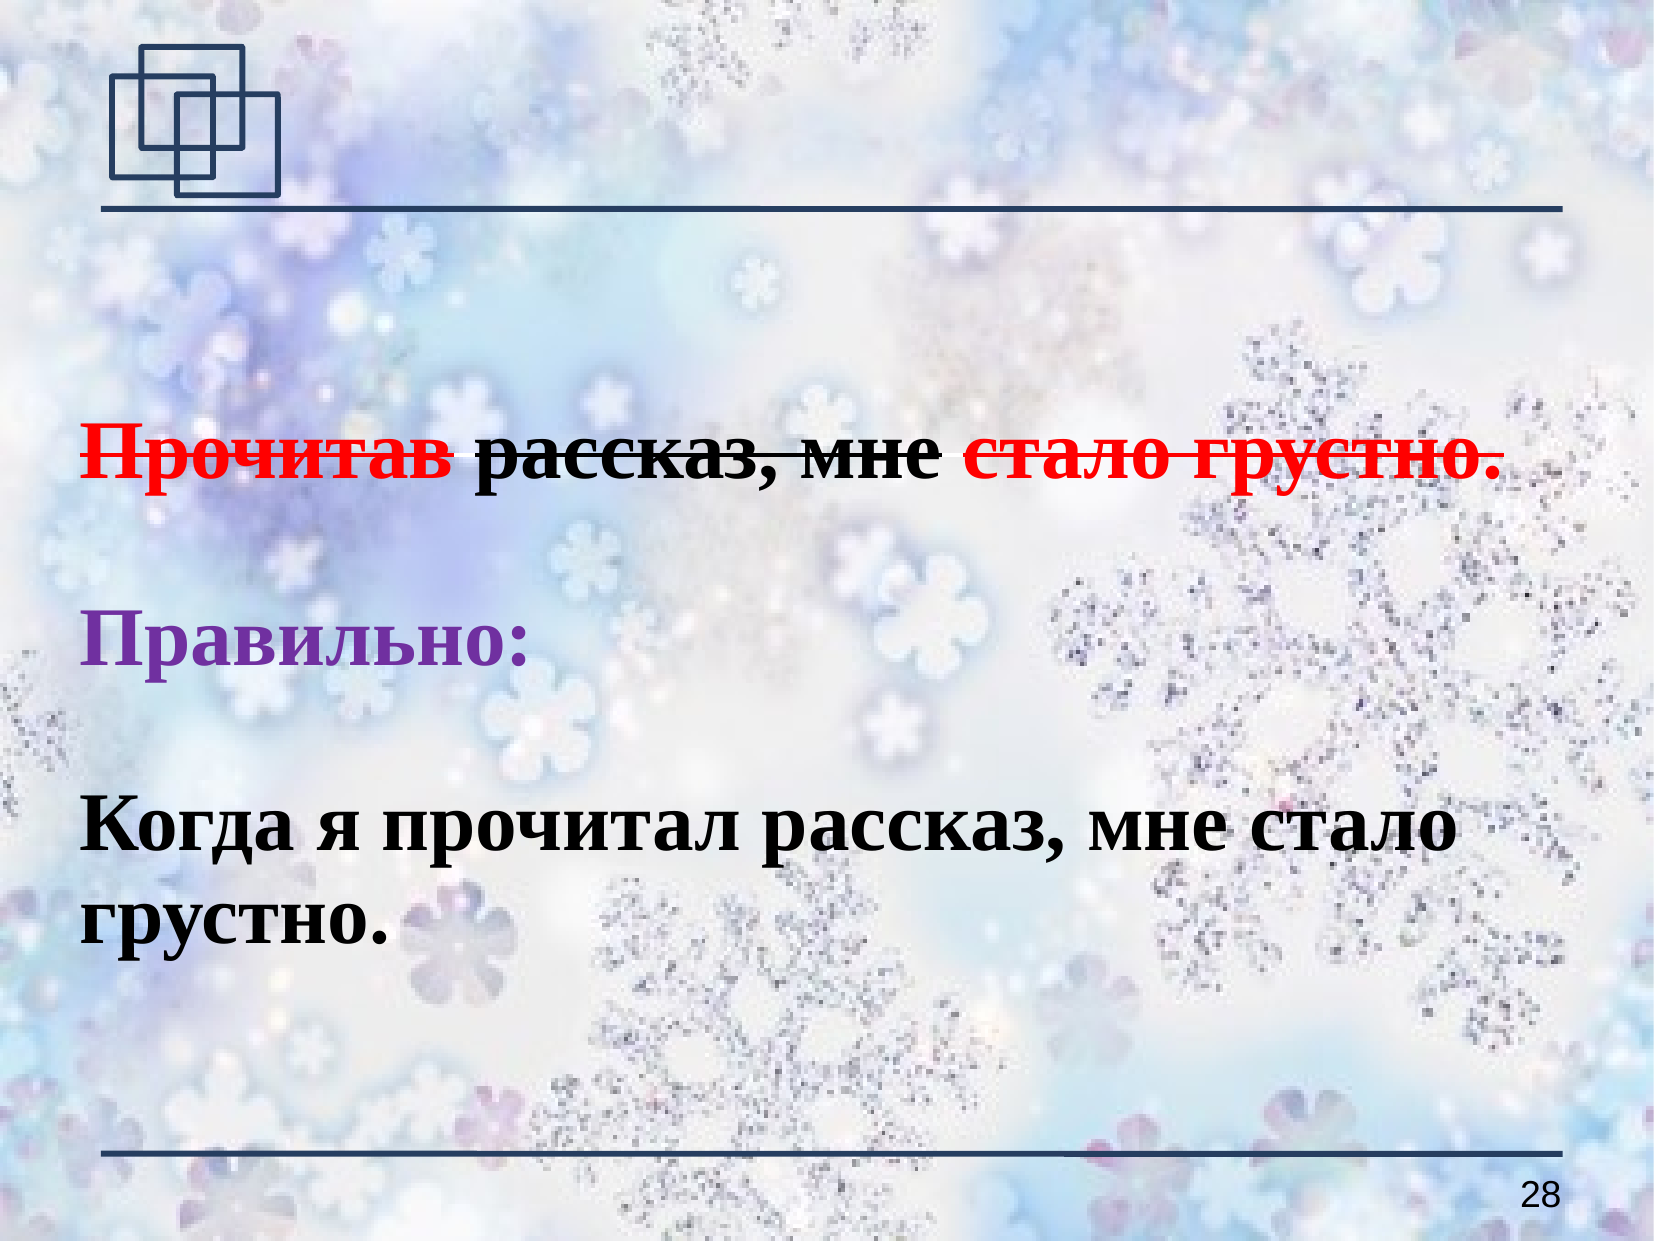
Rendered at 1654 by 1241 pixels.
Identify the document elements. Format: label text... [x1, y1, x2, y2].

text_box Прочитав рассказ, мне стало грустно. Правильно: Когда я прочитал рассказ, мне стало грустно. [65, 397, 1565, 970]
picture [0, 0, 1654, 1241]
